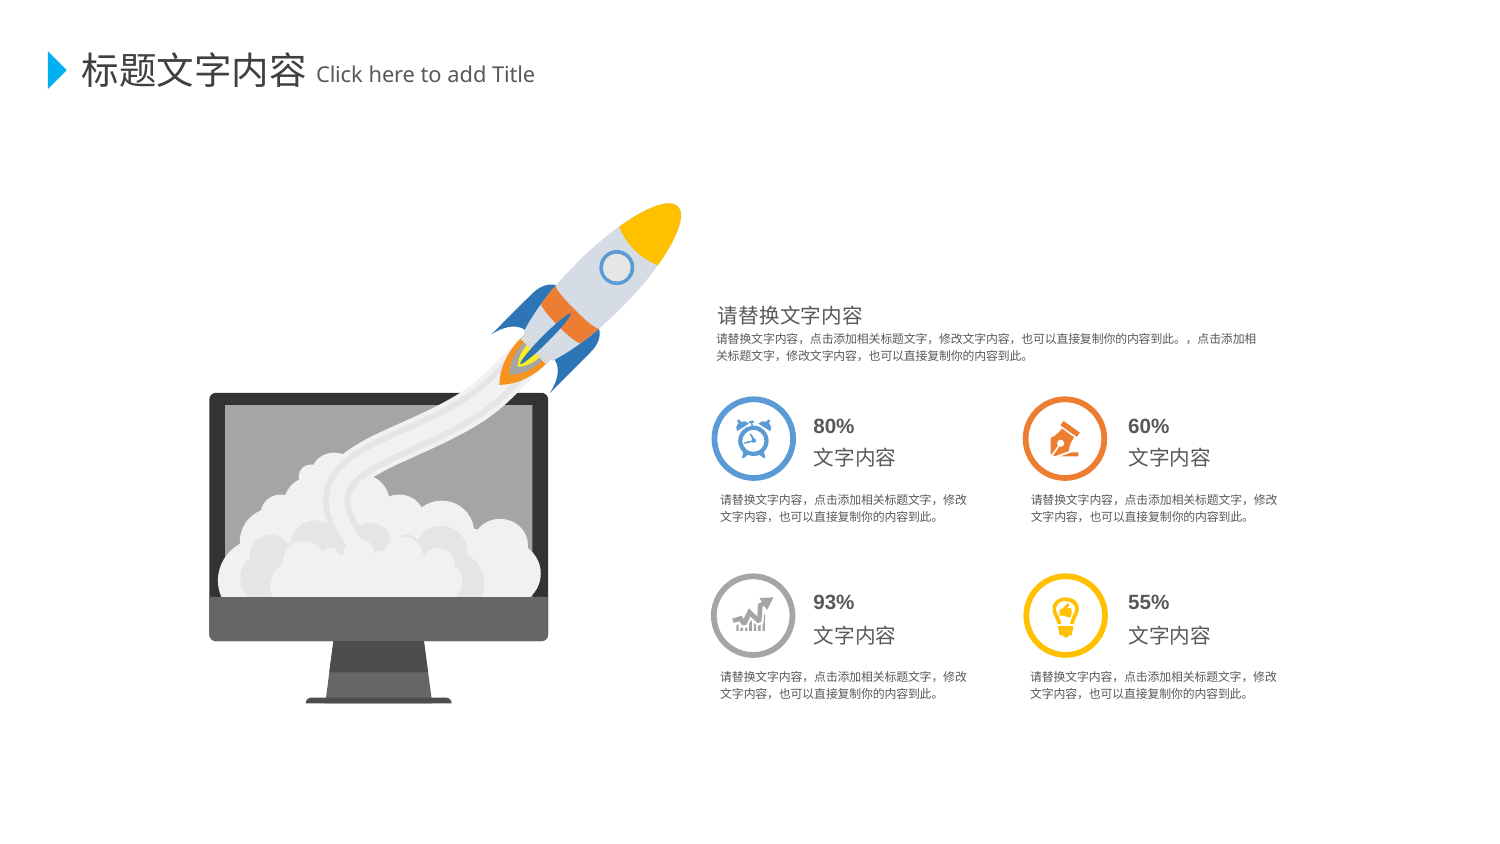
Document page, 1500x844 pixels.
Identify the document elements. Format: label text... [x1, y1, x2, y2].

text_box [732, 597, 774, 631]
text_box 60% [1113, 400, 1185, 446]
text_box 文字内容 [1113, 432, 1227, 477]
text_box [1057, 626, 1074, 638]
text_box 文字内容 [1113, 610, 1227, 655]
text_box 请替换文字内容 [703, 290, 879, 321]
text_box 请替换文字内容，点击添加相关标题文字，修改文字内容，也可以直接复制你的内容到此。 [705, 482, 986, 531]
text_box 93% [798, 577, 870, 622]
text_box [1052, 597, 1079, 624]
text_box 请替换文字内容，点击添加相关标题文字，修改文字内容，也可以直接复制你的内容到此。 [1015, 659, 1296, 709]
text_box [1021, 395, 1109, 482]
text_box 请替换文字内容，点击添加相关标题文字，修改文字内容，也可以直接复制你的内容到此。，点击添加相关标题文字，修改文字内容，也可以直接复制你的内容到此。 [701, 321, 1277, 371]
text_box [1050, 420, 1080, 457]
text_box [1022, 572, 1109, 659]
text_box [709, 572, 797, 659]
text_box 文字内容 [799, 610, 912, 655]
text_box 文字内容 [799, 432, 912, 477]
text_box 80% [798, 400, 870, 446]
text_box 请替换文字内容，点击添加相关标题文字，修改文字内容，也可以直接复制你的内容到此。 [1016, 482, 1297, 531]
text_box 55% [1113, 577, 1185, 622]
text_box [209, 194, 691, 704]
text_box [710, 395, 798, 482]
text_box 请替换文字内容，点击添加相关标题文字，修改文字内容，也可以直接复制你的内容到此。 [705, 659, 986, 709]
text_box [736, 419, 772, 458]
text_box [48, 39, 558, 101]
